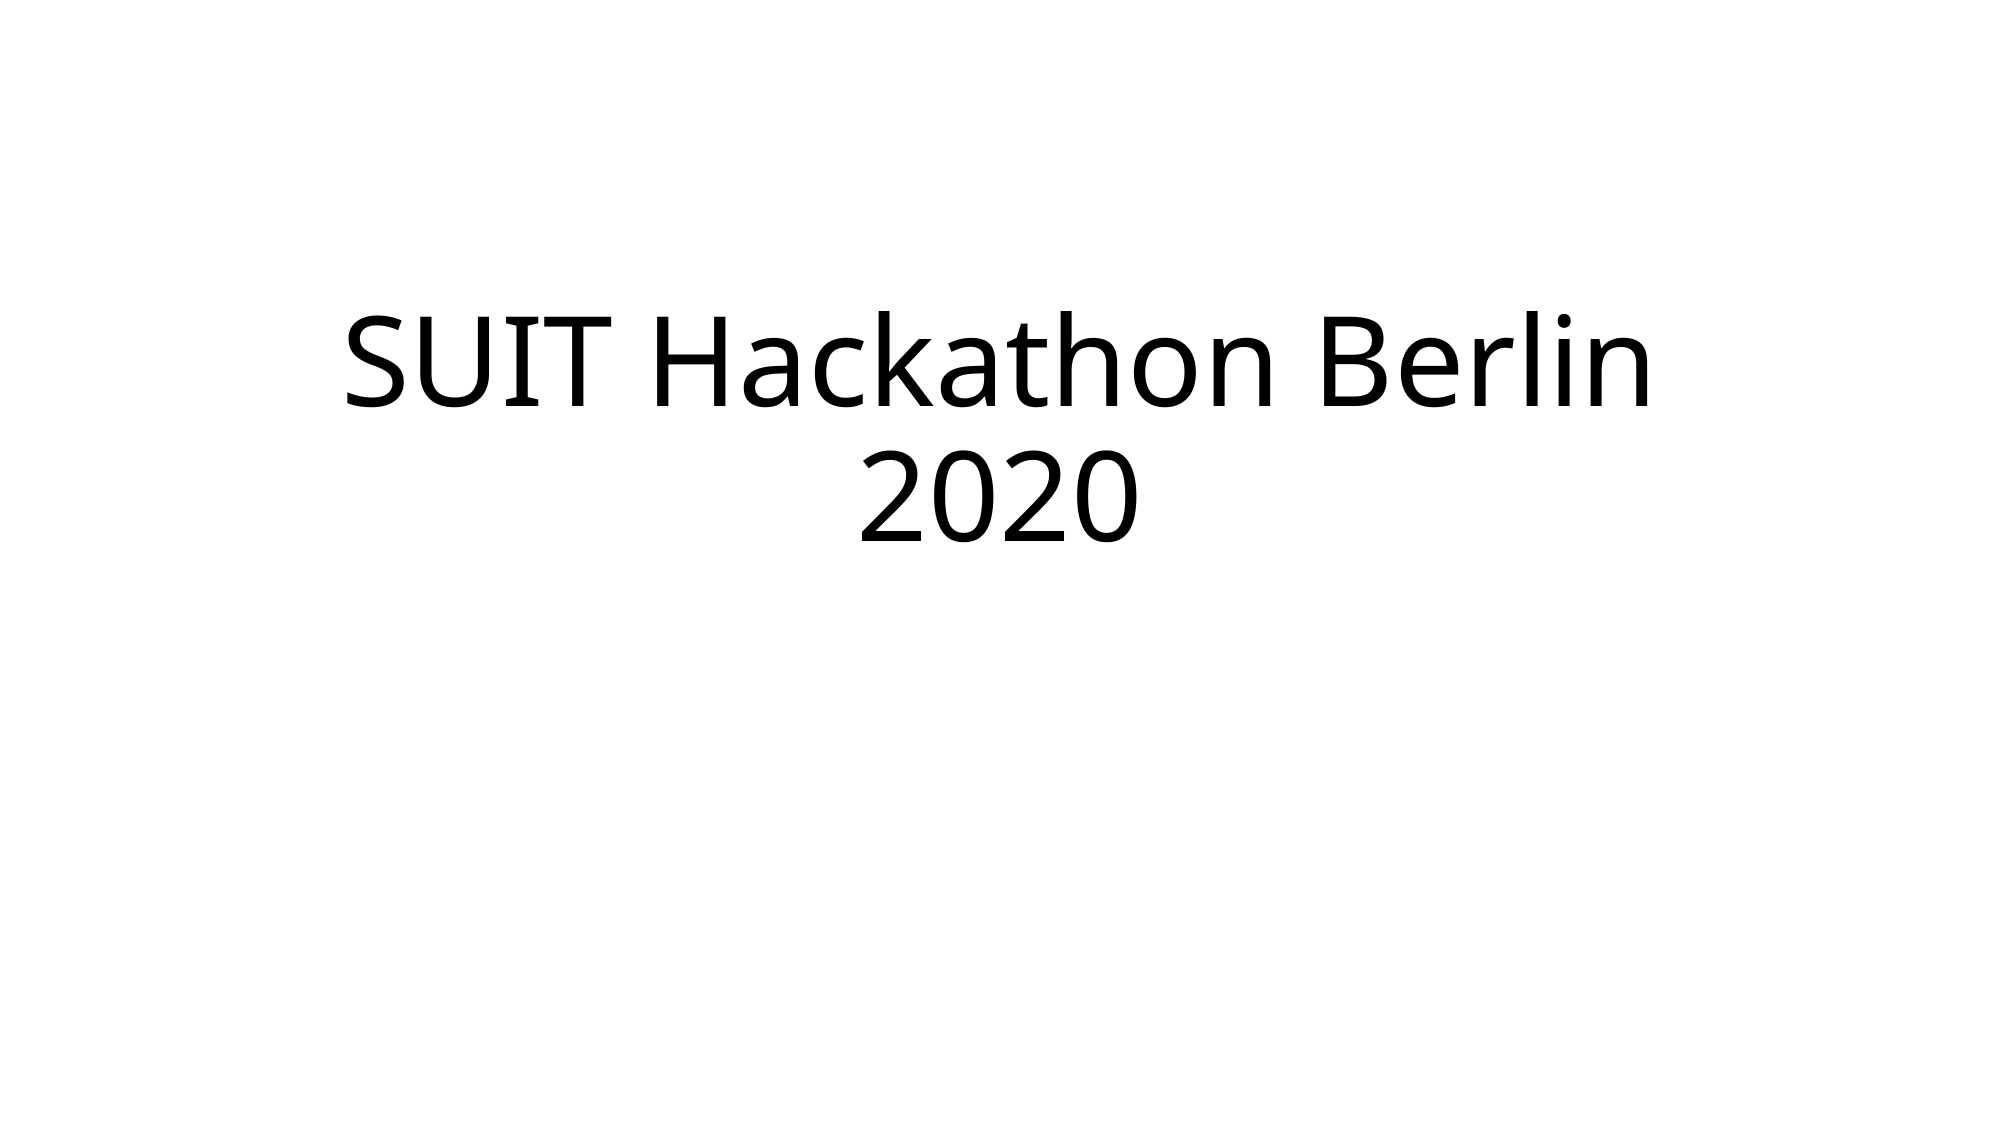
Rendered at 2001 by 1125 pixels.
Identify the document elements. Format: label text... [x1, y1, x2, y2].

title SUIT Hackathon Berlin 2020 [249, 184, 1750, 576]
